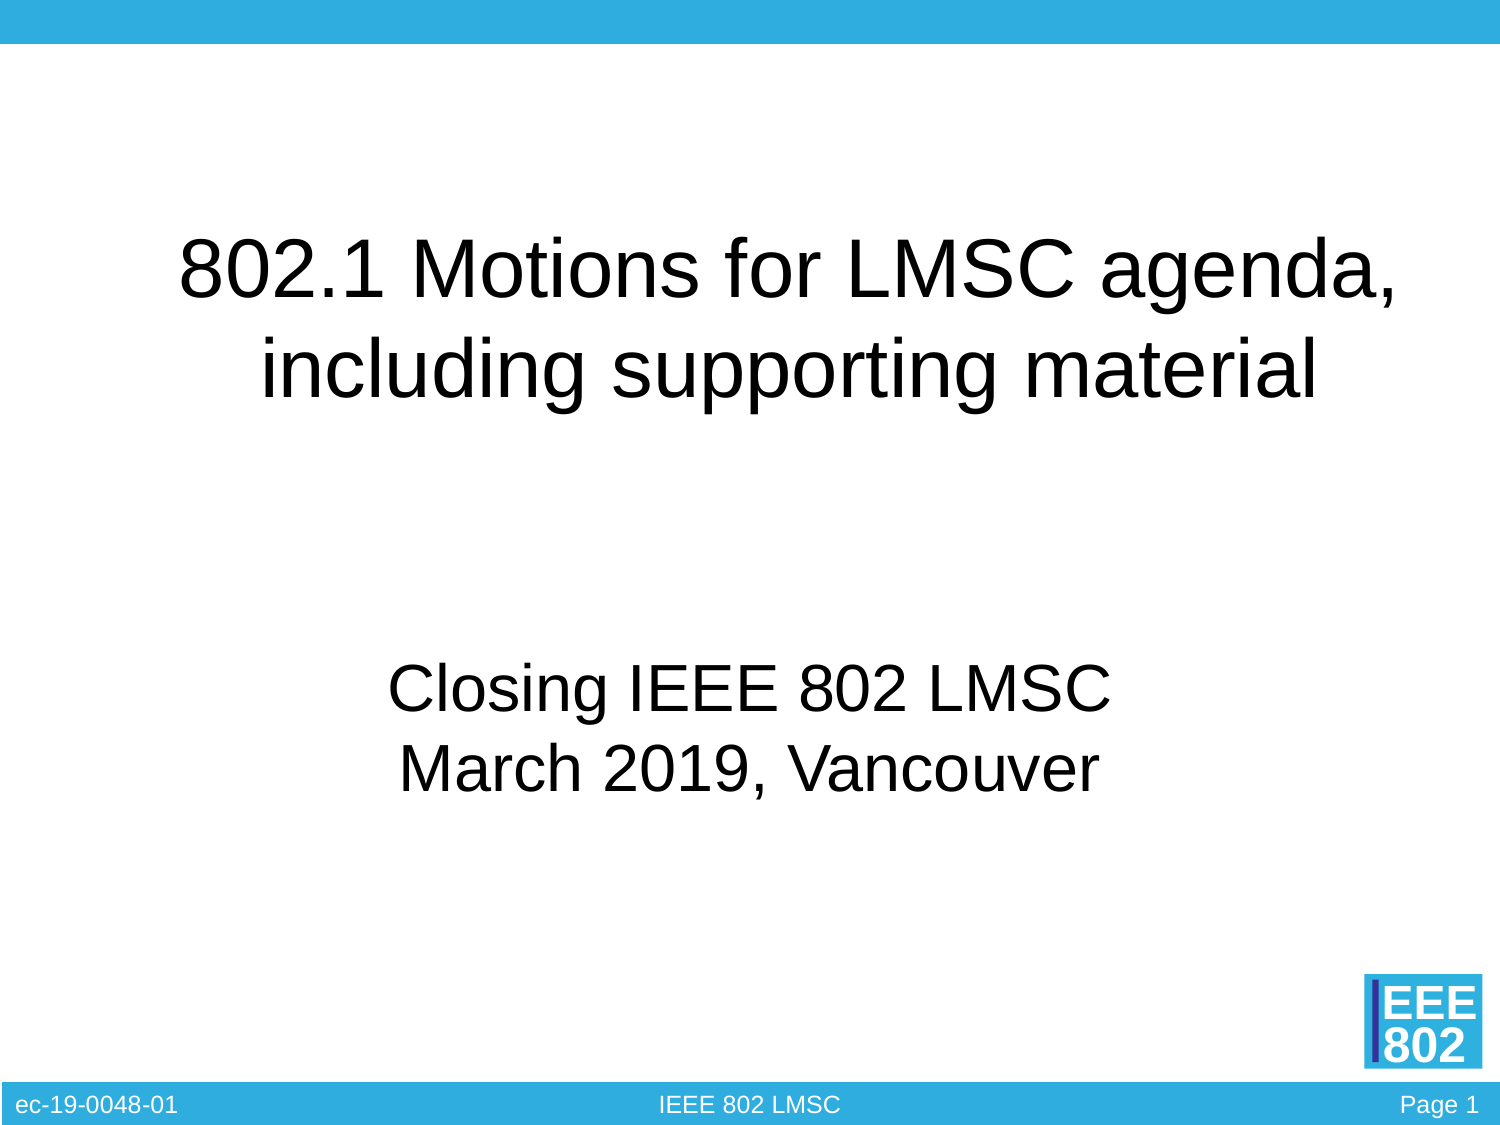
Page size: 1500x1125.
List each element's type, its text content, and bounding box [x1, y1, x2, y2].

title 802.1 Motions for LMSC agenda, including supporting material [112, 220, 1468, 408]
subtitle Closing IEEE 802 LMSC March 2019, Vancouver [225, 637, 1275, 925]
